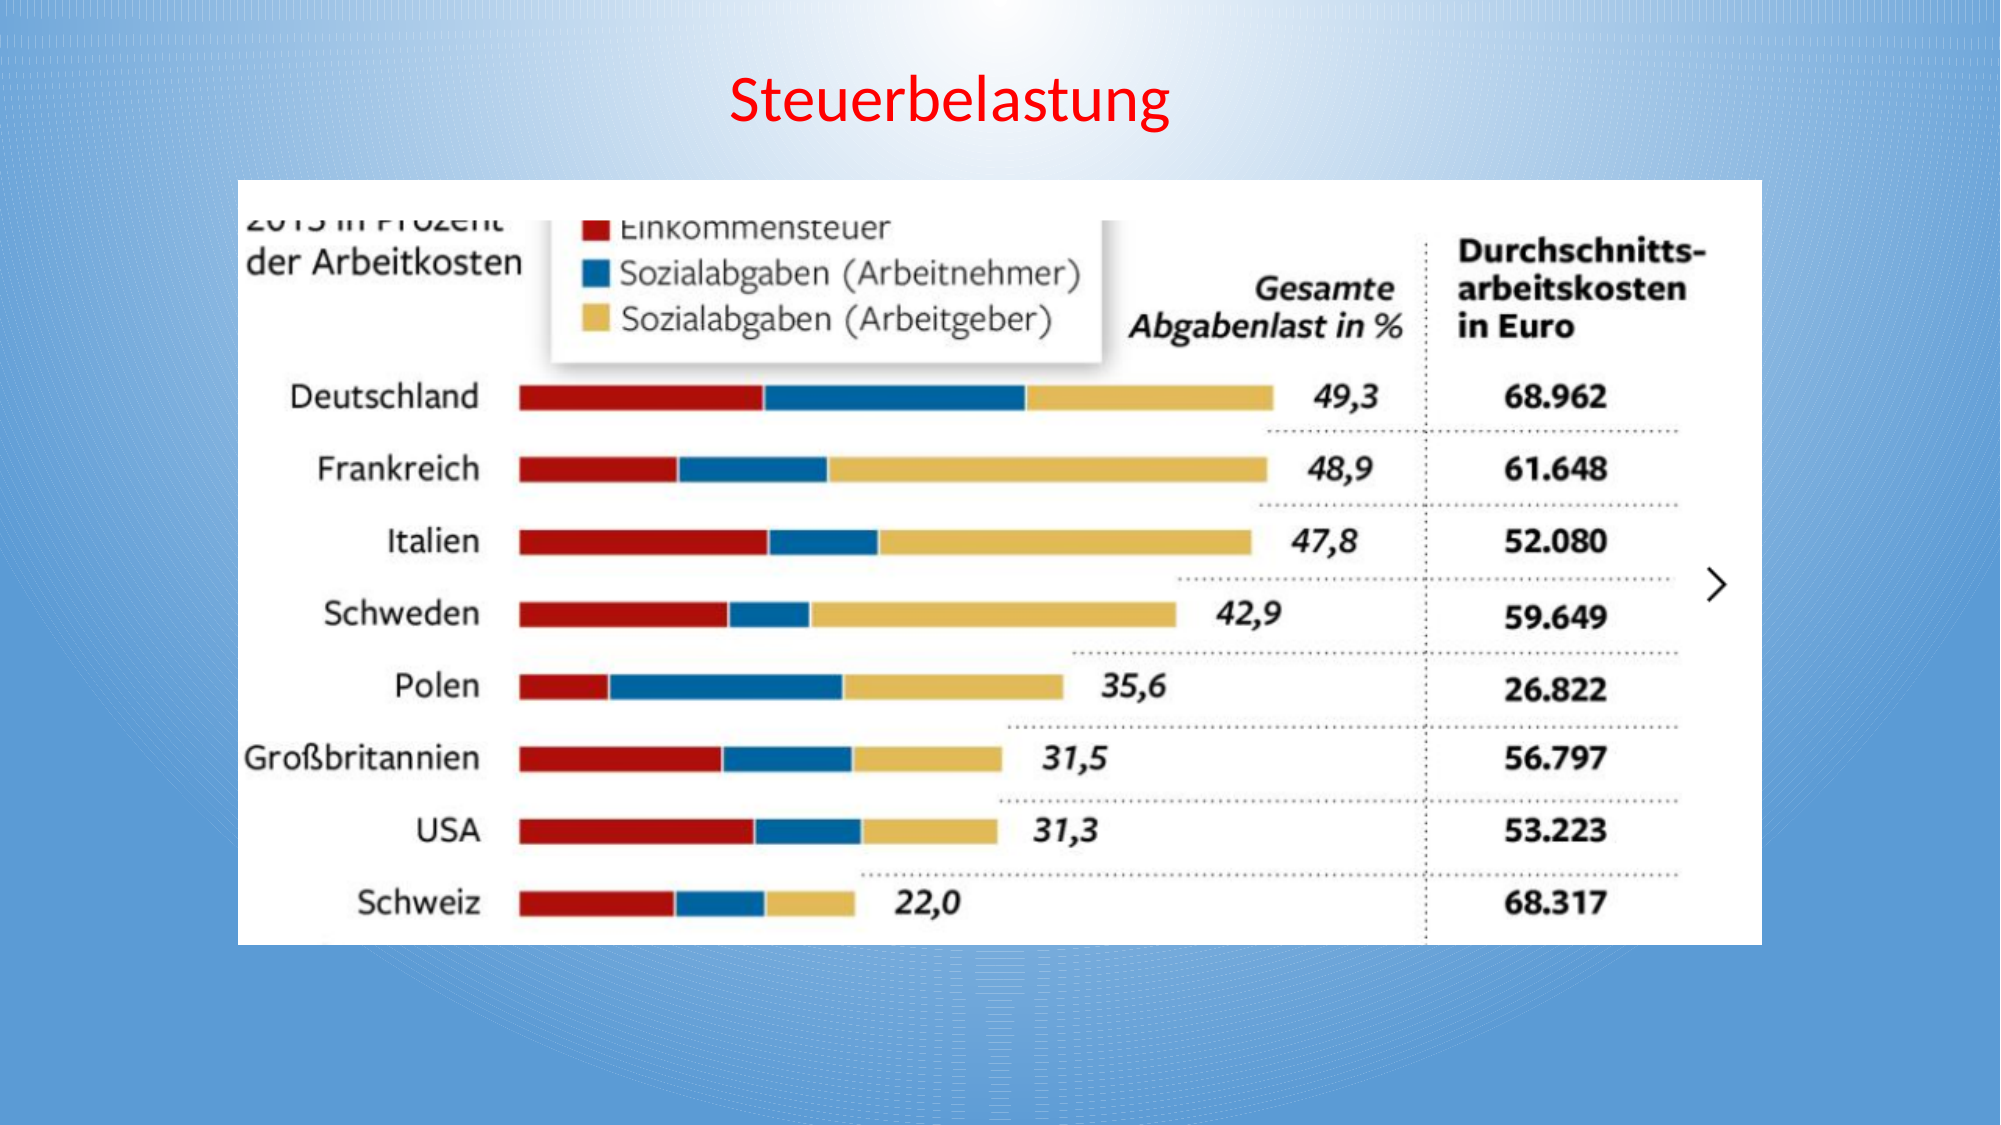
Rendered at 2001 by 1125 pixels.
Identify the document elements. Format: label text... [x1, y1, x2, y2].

picture [238, 180, 1762, 945]
text_box Steuerbelastung [281, 47, 1620, 143]
